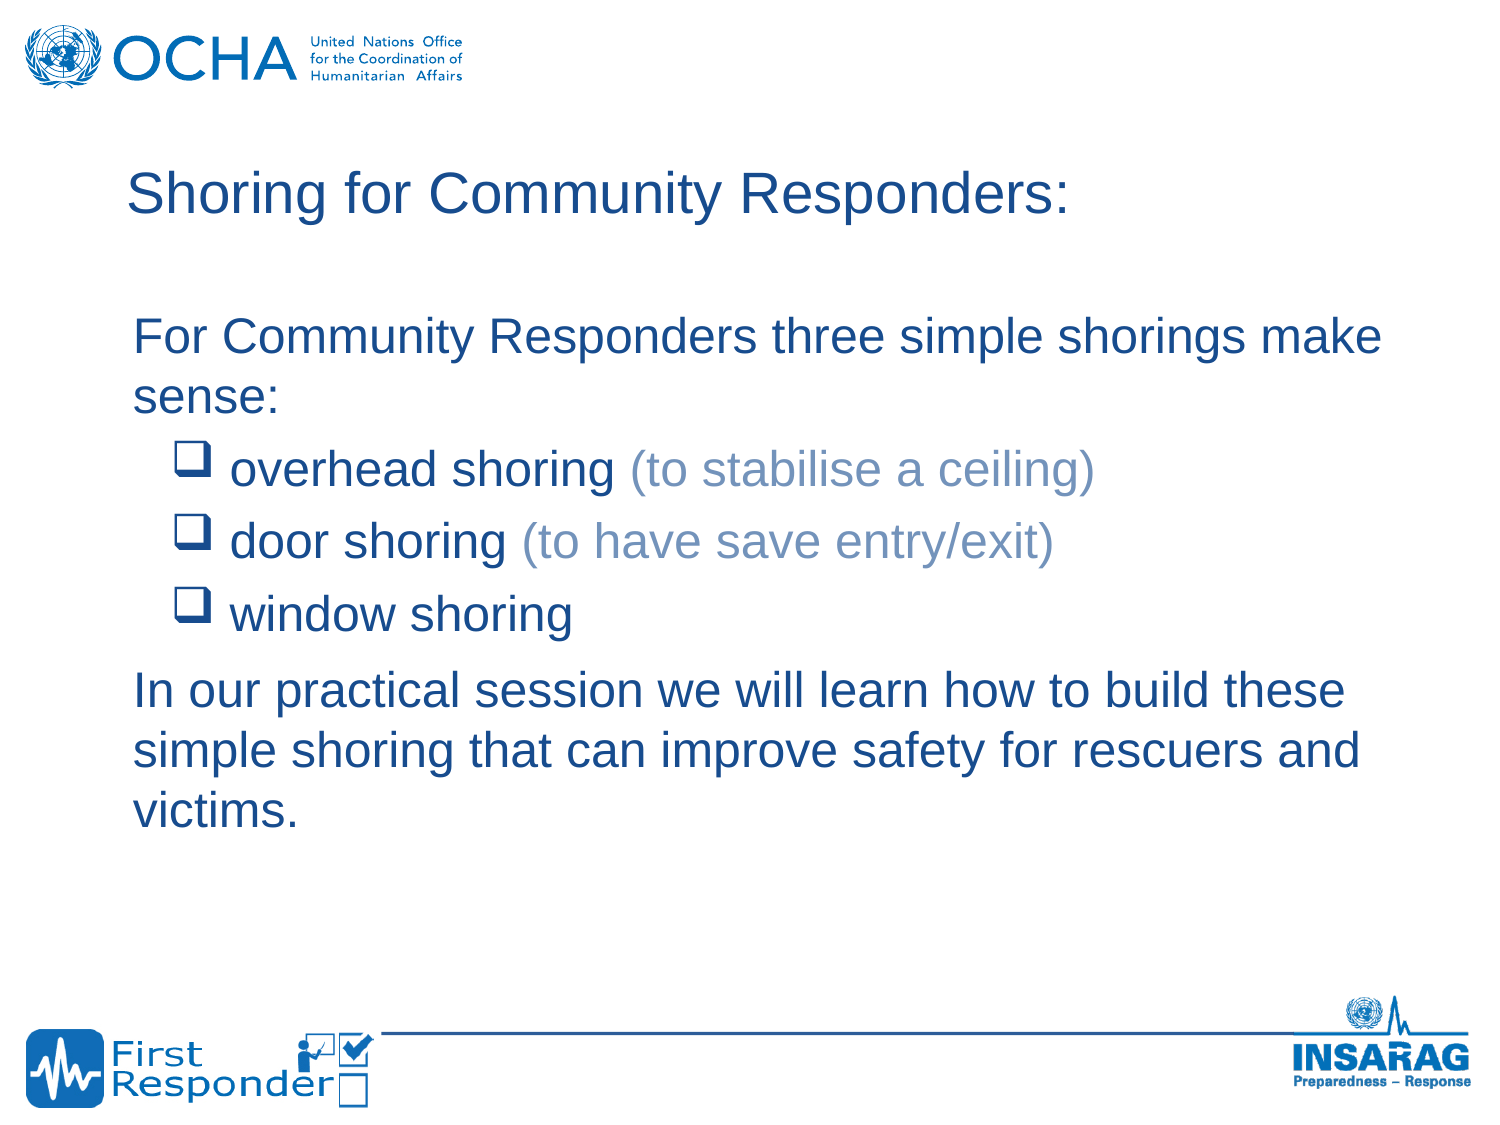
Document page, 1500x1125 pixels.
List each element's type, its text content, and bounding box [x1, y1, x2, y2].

text_box Shoring for Community Responders: [105, 147, 1087, 233]
list For Community Responders three simple shorings make sense: overhead shoring (to stabilise a ceiling) door shoring (to have save entry/exit) window shoring In our practical session we will learn how to build these simple shoring that can improve safety for rescuers and victims. [118, 295, 1431, 996]
picture [1287, 995, 1471, 1094]
picture [24, 1024, 375, 1113]
